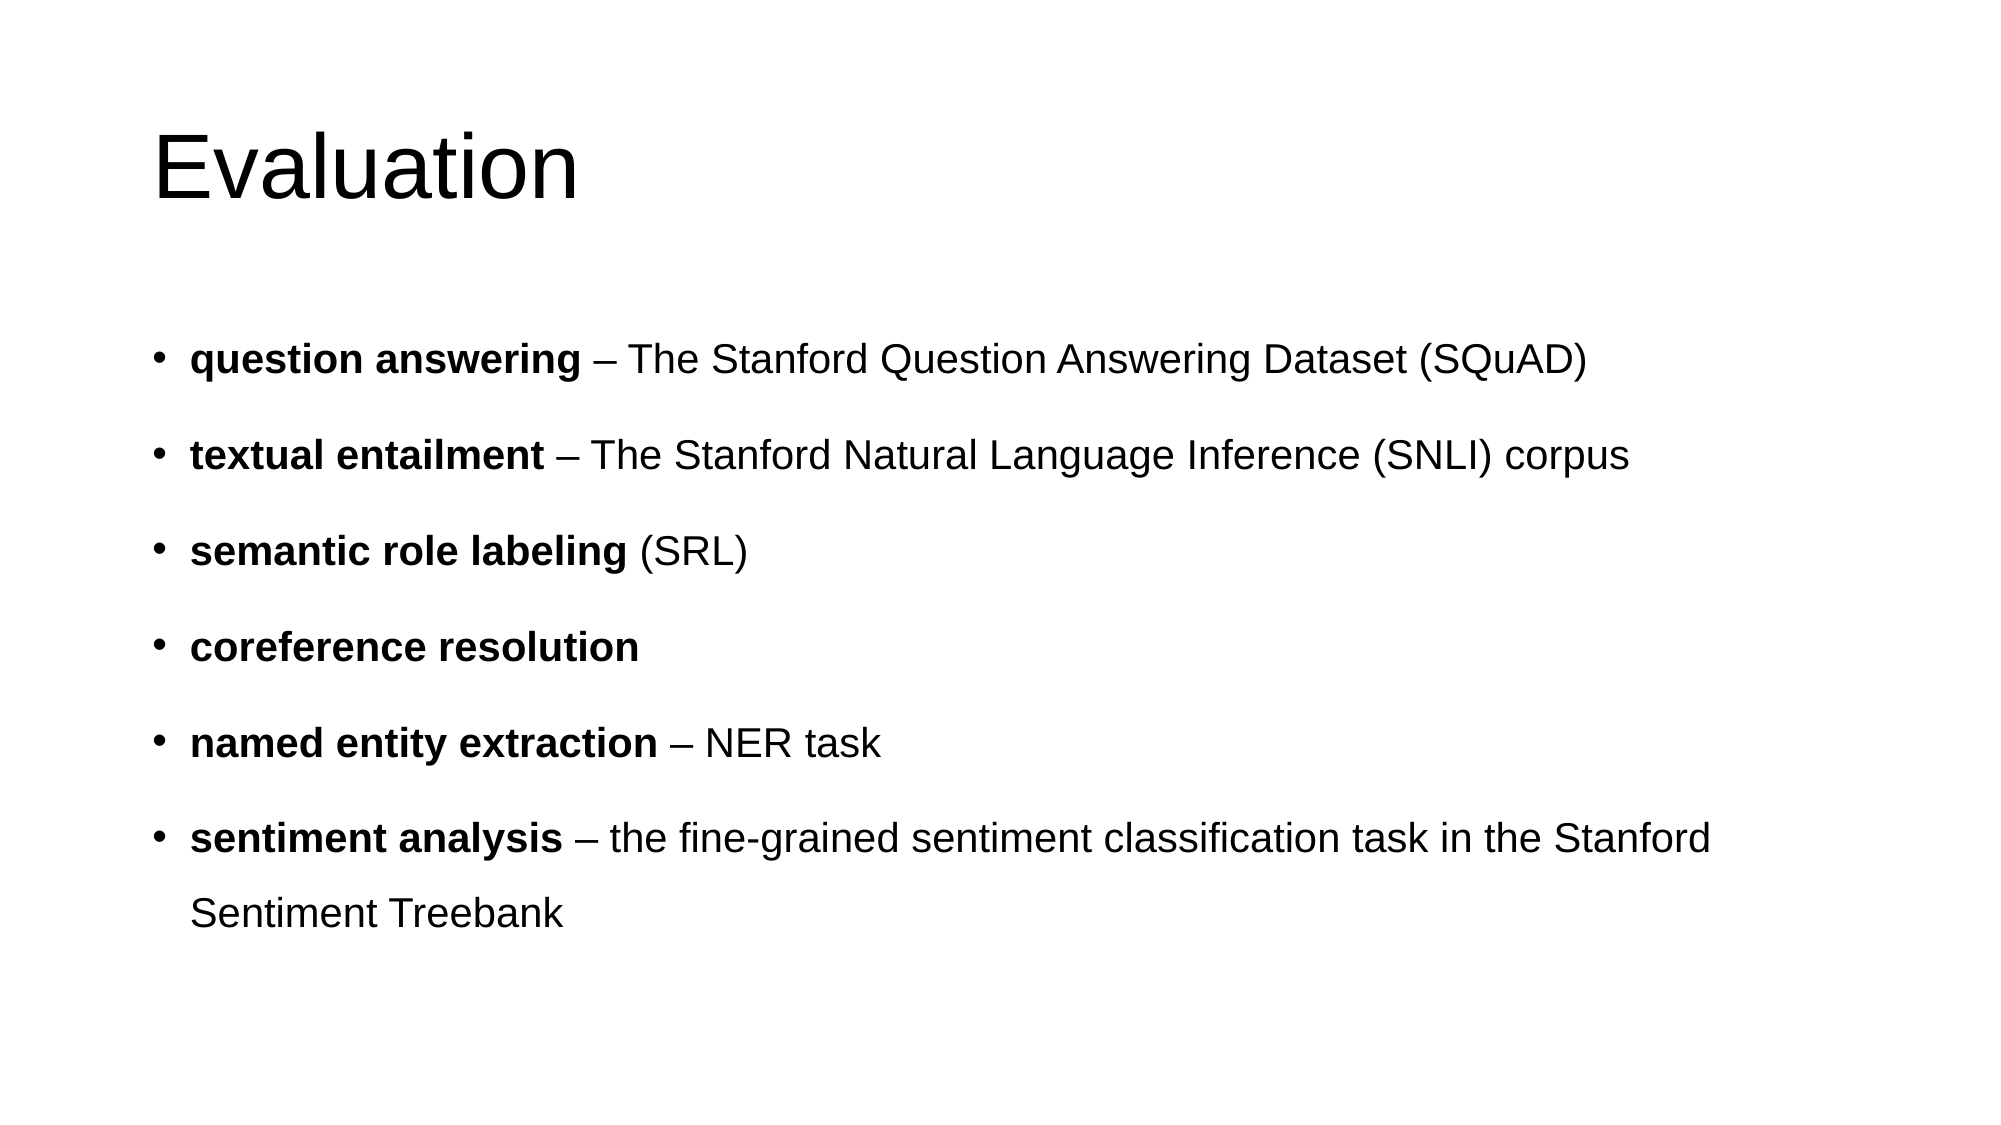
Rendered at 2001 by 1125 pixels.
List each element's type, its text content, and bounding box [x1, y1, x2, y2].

title Evaluation [137, 59, 1863, 278]
list question answering – The Stanford Question Answering Dataset (SQuAD) textual entailment – The Stanford Natural Language Inference (SNLI) corpus semantic role labeling (SRL) coreference resolution named entity extraction – NER task sentiment analysis – the fine-grained sentiment classification task in the Stanford Sentiment Treebank [137, 299, 1863, 1014]
